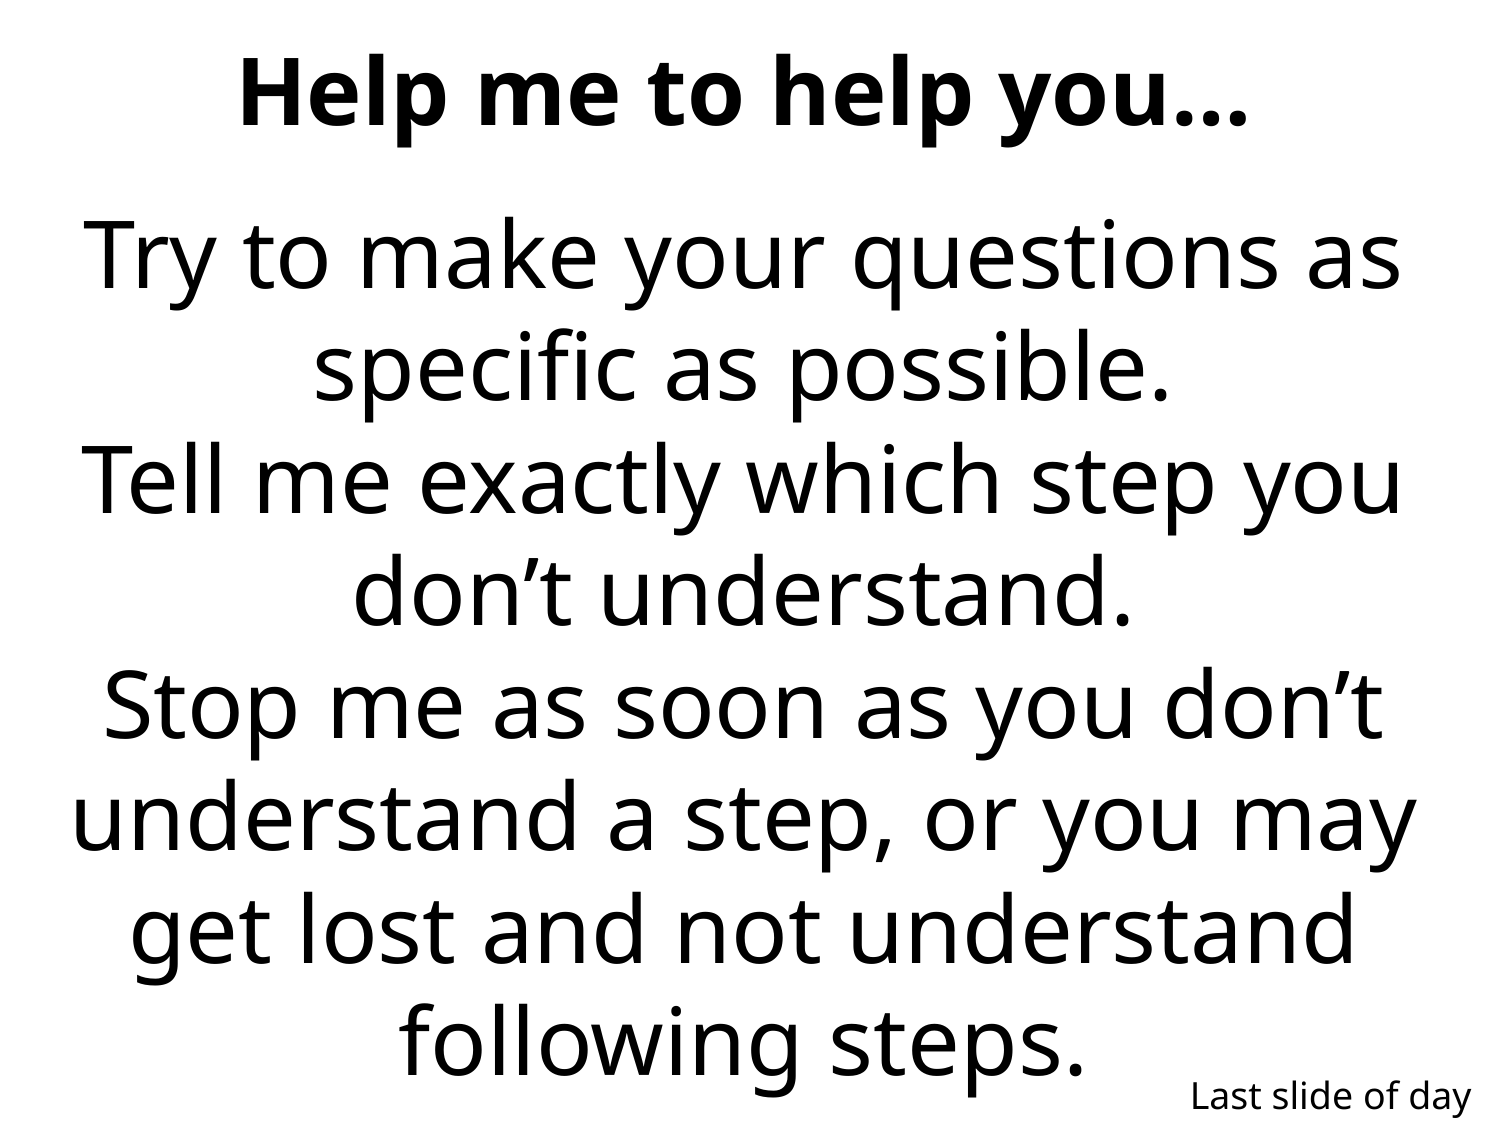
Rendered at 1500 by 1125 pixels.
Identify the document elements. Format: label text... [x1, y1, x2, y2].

text_box Last slide of day 3 [1175, 1064, 1500, 1125]
text_box Help me to help you… Try to make your questions as specific as possible. Tell me exactly which step you don’t understand. Stop me as soon as you don’t understand a step, or you may get lost and not understand following steps. [50, 24, 1438, 1102]
